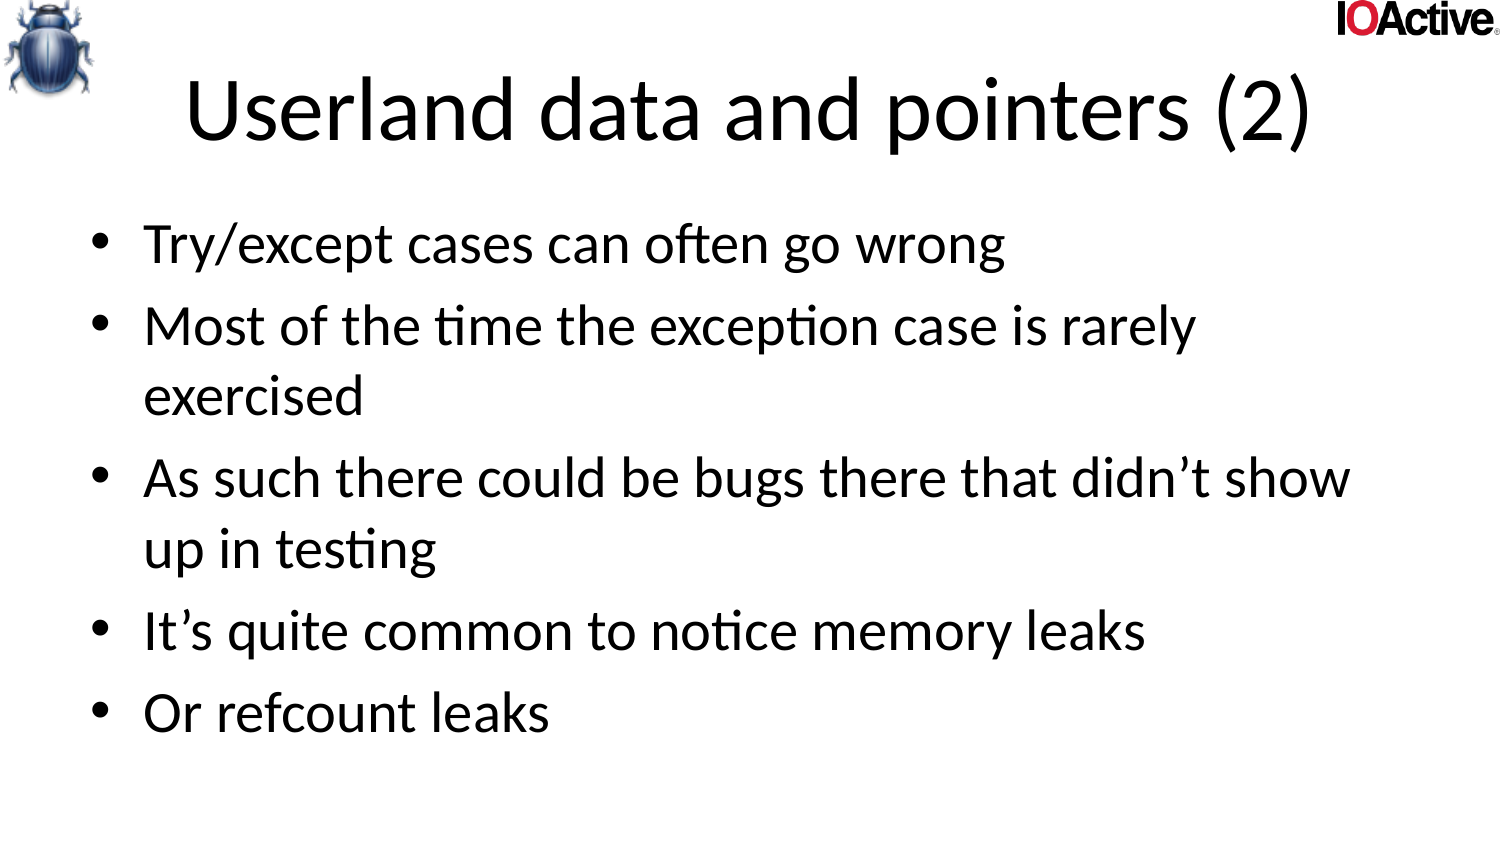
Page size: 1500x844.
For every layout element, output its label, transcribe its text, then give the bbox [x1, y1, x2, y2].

picture [1337, 0, 1500, 36]
picture [0, 0, 101, 101]
list Try/except cases can often go wrong Most of the time the exception case is rarely exercised As such there could be bugs there that didn’t show up in testing It’s quite common to notice memory leaks Or refcount leaks [75, 196, 1425, 754]
title Userland data and pointers (2) [75, 33, 1425, 175]
